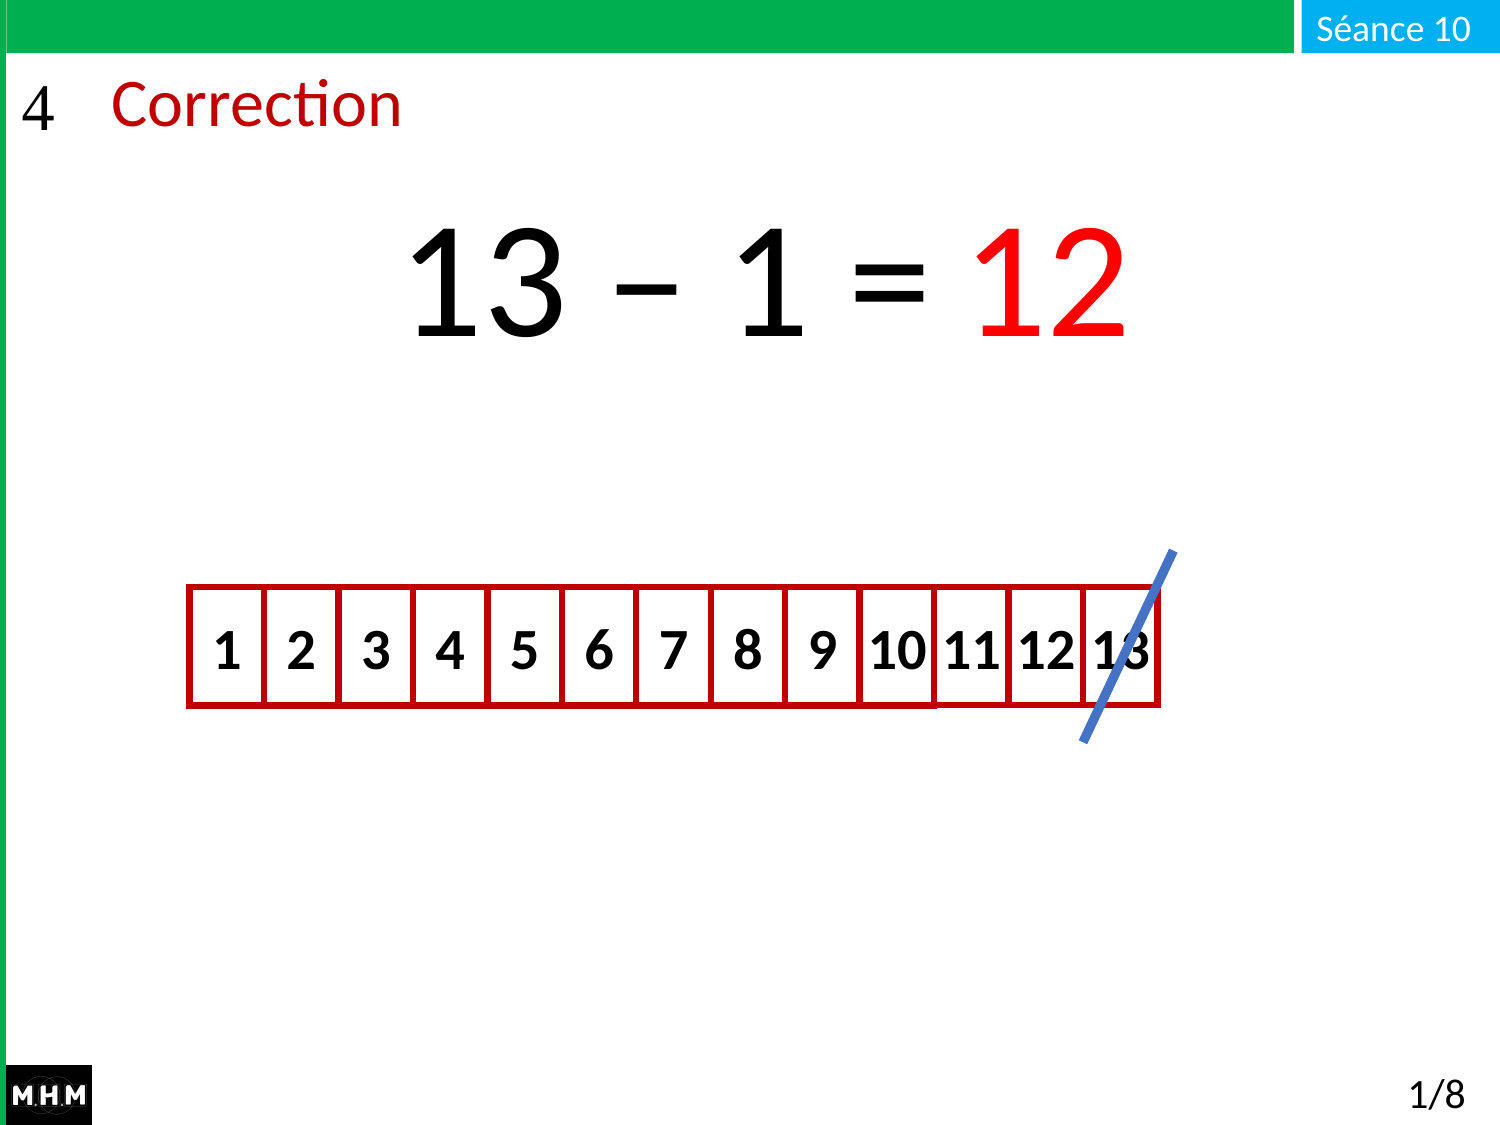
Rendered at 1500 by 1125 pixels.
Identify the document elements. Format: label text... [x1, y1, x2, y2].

text_box 12 [947, 162, 1161, 377]
list 1/8 [1373, 1064, 1500, 1125]
text_box 13 – 1 = … [384, 162, 947, 377]
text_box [189, 586, 1082, 706]
picture [6, 1065, 92, 1125]
title Correction [96, 60, 1391, 150]
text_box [1082, 550, 1174, 743]
